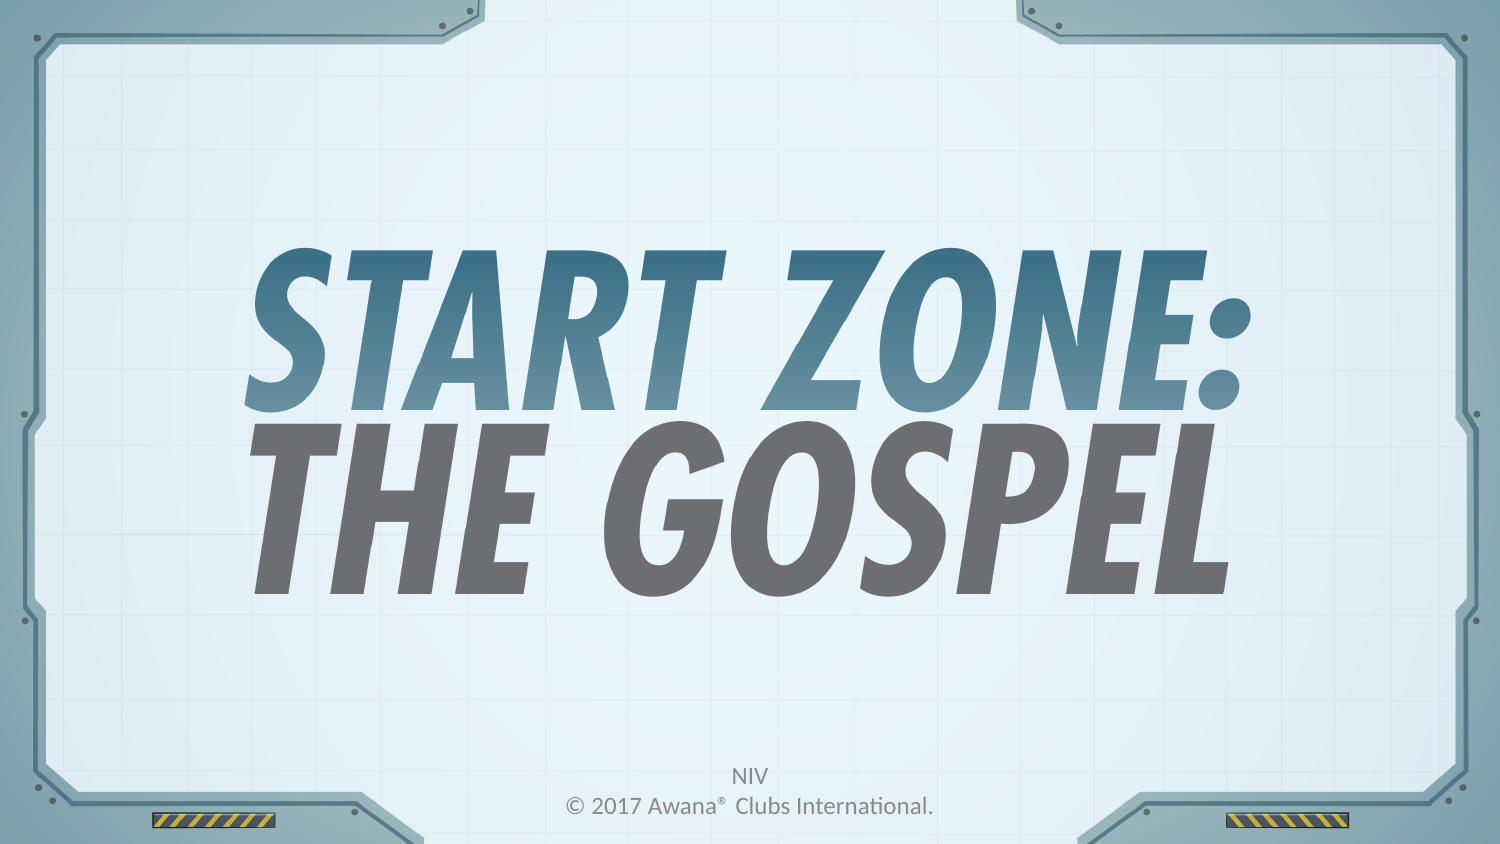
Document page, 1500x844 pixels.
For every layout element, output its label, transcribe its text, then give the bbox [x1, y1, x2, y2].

picture [0, 0, 1500, 844]
footer NIV © 2017 Awana® Clubs International. [512, 782, 988, 828]
